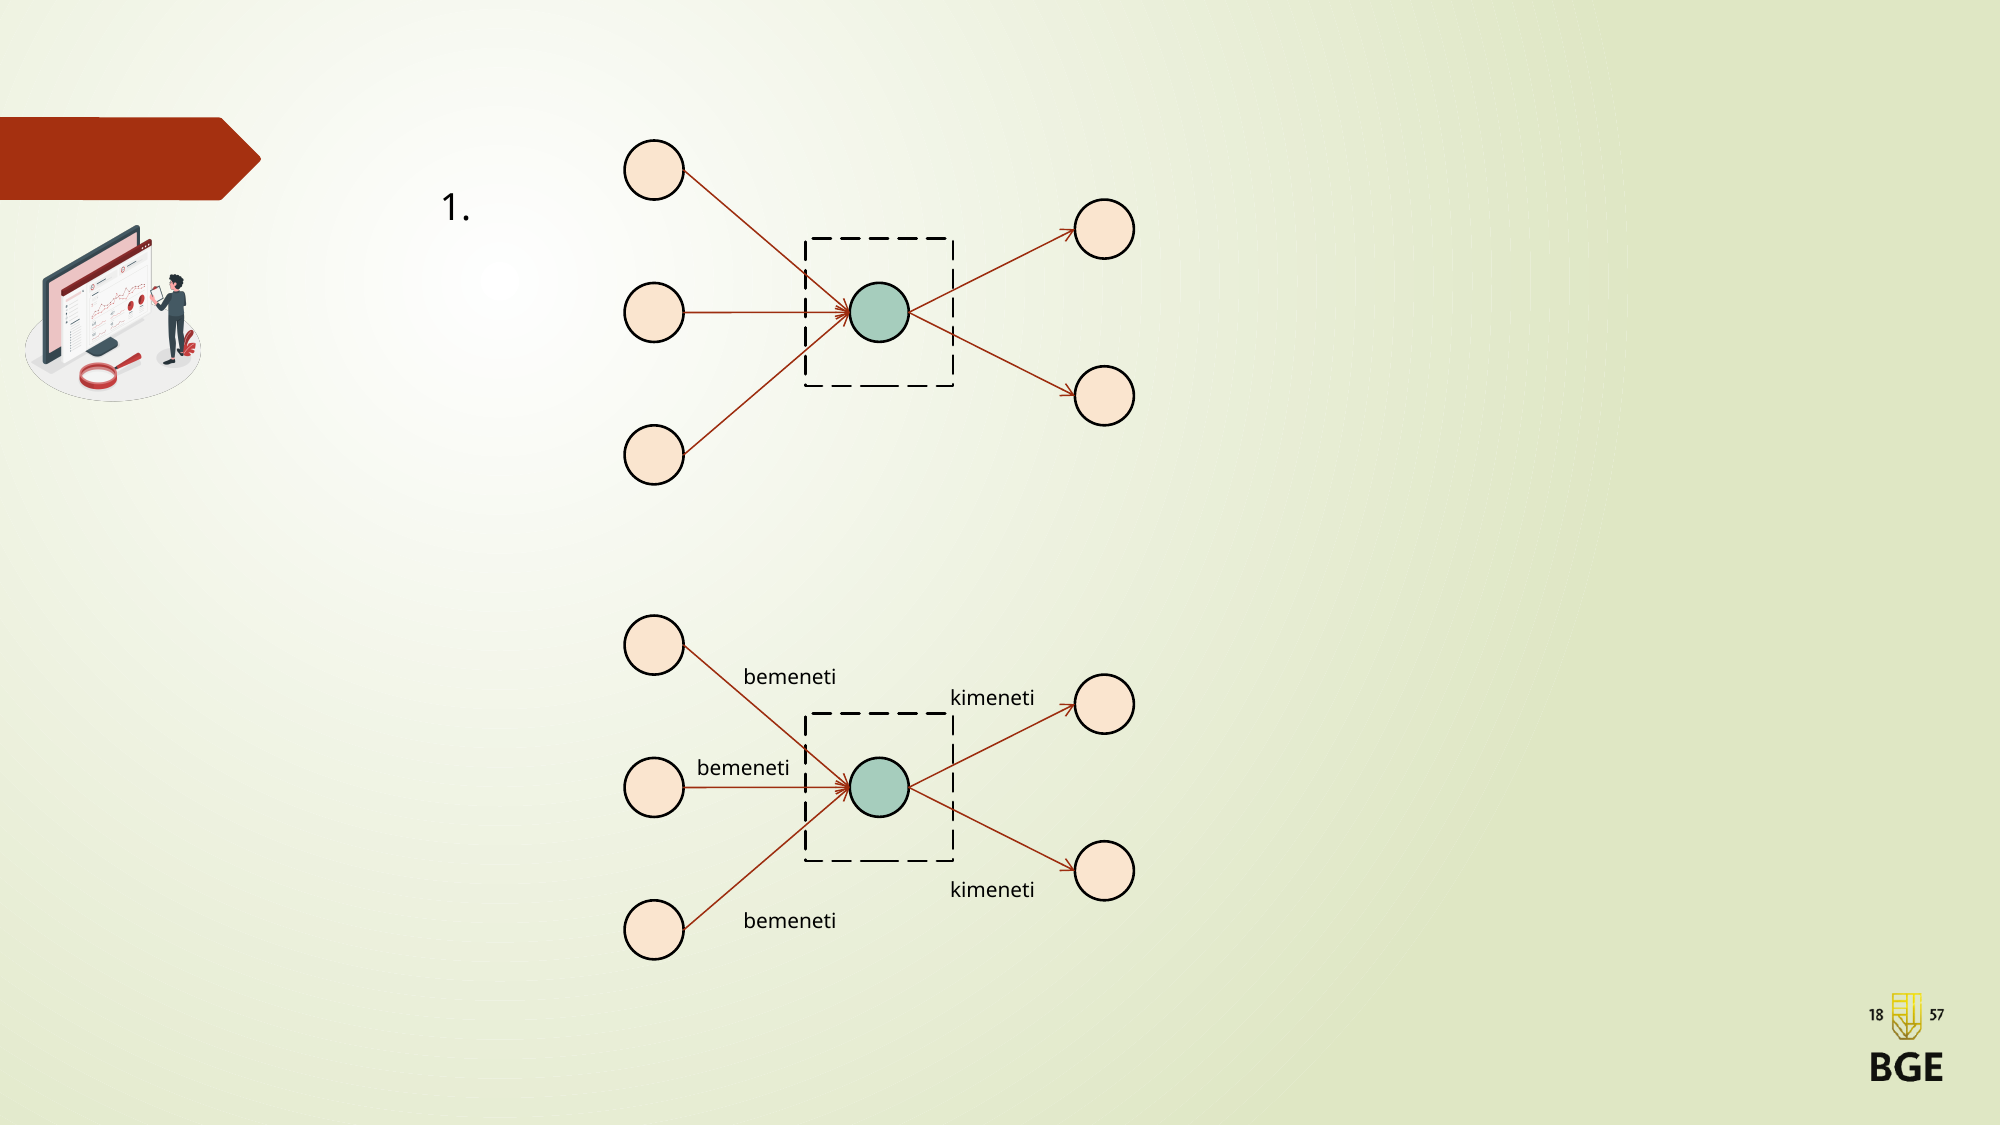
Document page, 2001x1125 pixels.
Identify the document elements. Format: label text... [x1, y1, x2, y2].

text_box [624, 615, 1135, 960]
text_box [624, 140, 1135, 485]
text_box 1. [425, 175, 487, 236]
picture [1853, 984, 1958, 1090]
picture [17, 217, 208, 408]
